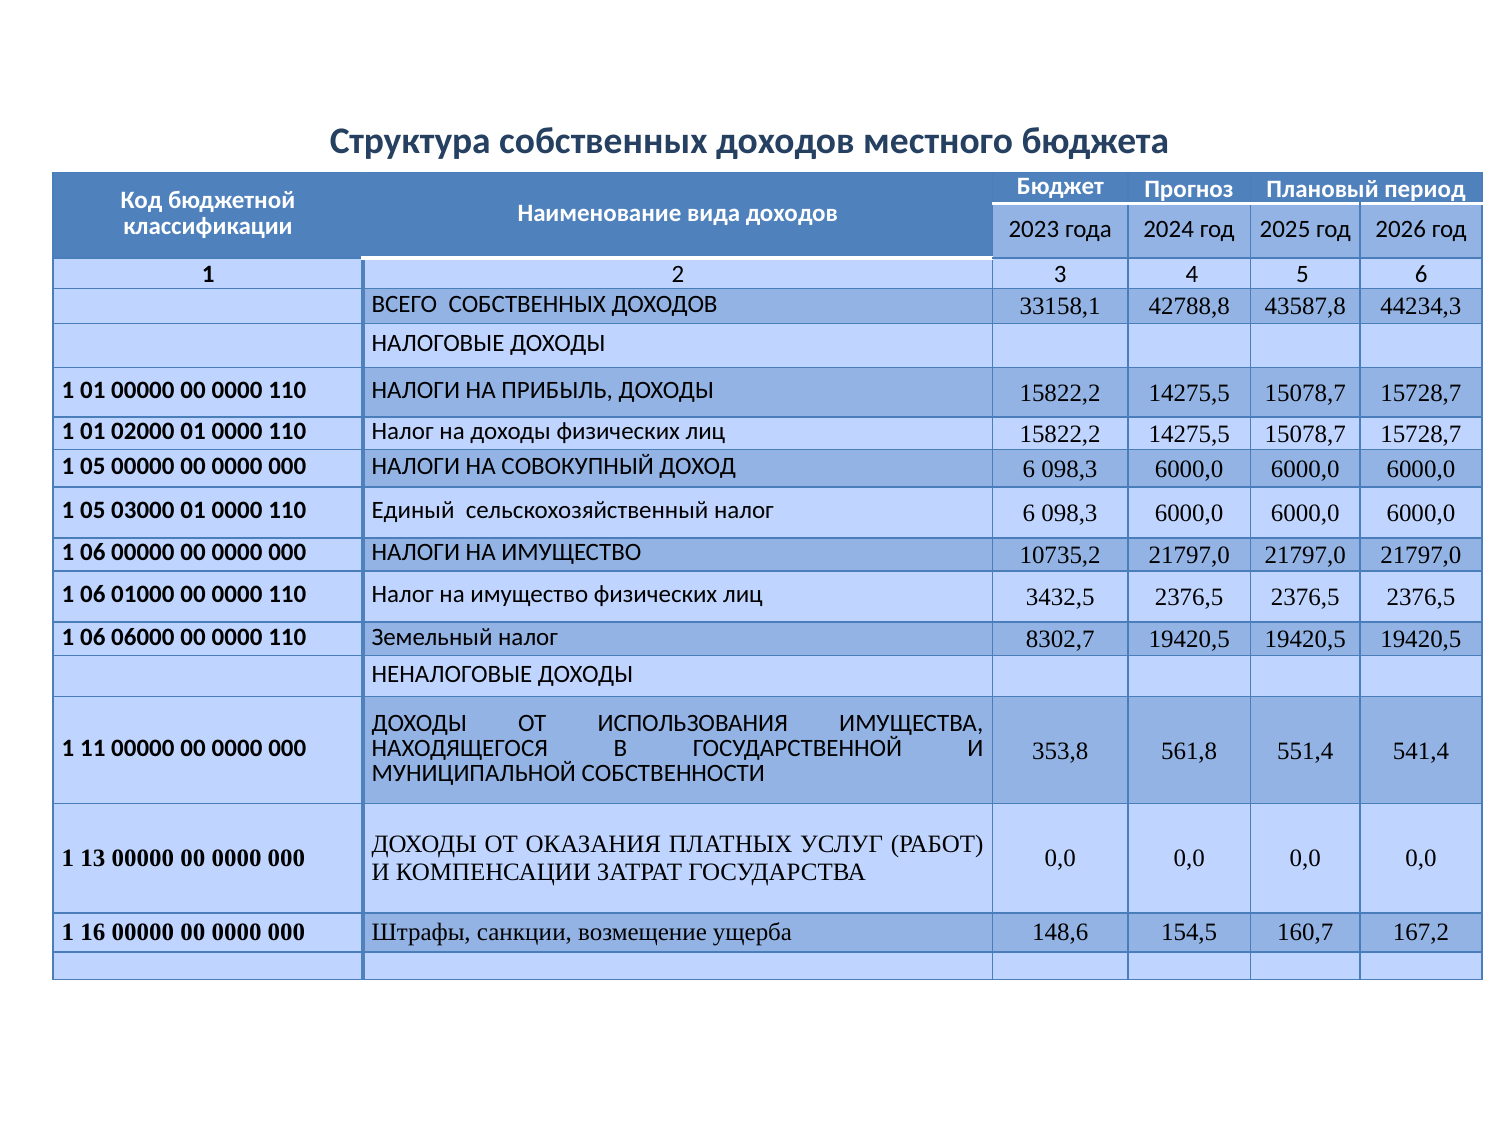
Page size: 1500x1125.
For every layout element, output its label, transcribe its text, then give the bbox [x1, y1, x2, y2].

table_cell [365, 953, 992, 979]
table_cell [1129, 656, 1250, 696]
title Структура собственных доходов местного бюджета [75, 45, 1425, 172]
table_cell [1251, 656, 1359, 696]
table_cell 6000,0 [1361, 488, 1481, 537]
table_cell [54, 324, 361, 367]
table_cell 15728,7 [1361, 418, 1481, 449]
table_cell Штрафы, санкции, возмещение ущерба [365, 914, 992, 951]
table_cell 19420,5 [1251, 623, 1359, 655]
table_cell НАЛОГОВЫЕ ДОХОДЫ [365, 324, 992, 367]
table_cell 8302,7 [993, 623, 1127, 655]
table_cell 43587,8 [1251, 289, 1359, 323]
table_cell [54, 656, 361, 696]
table_cell 0,0 [993, 804, 1127, 912]
table_cell 561,8 [1129, 697, 1250, 803]
table_header Прогноз [1129, 173, 1250, 202]
table_cell 167,2 [1361, 914, 1481, 951]
table_cell Земельный налог [365, 623, 992, 655]
table_cell [1361, 953, 1481, 979]
table_cell [993, 953, 1127, 979]
table_cell [54, 289, 361, 323]
table_cell 2376,5 [1129, 572, 1250, 621]
table_cell НАЛОГИ НА ПРИБЫЛЬ, ДОХОДЫ [365, 368, 992, 416]
table_cell 1 06 00000 00 0000 000 [54, 539, 361, 570]
table_cell 0,0 [1251, 804, 1359, 912]
table_header Плановый период [1251, 173, 1481, 202]
table_cell [1361, 324, 1481, 367]
table_cell [1129, 953, 1250, 979]
table_cell 1 06 06000 00 0000 110 [54, 623, 361, 655]
table_cell 14275,5 [1129, 368, 1250, 416]
table_cell 2376,5 [1361, 572, 1481, 621]
table_cell 44234,3 [1361, 289, 1481, 323]
table_cell 154,5 [1129, 914, 1250, 951]
table_cell 19420,5 [1361, 623, 1481, 655]
table_cell 6 098,3 [993, 450, 1127, 486]
table_cell 1 01 02000 01 0000 110 [54, 418, 361, 449]
table_header Код бюджетной классификации [54, 173, 361, 257]
table_cell [993, 324, 1127, 367]
table_header Наименование вида доходов [365, 173, 992, 256]
table_cell 15078,7 [1251, 368, 1359, 416]
table_cell 10735,2 [993, 539, 1127, 570]
table_cell 1 06 01000 00 0000 110 [54, 572, 361, 621]
table_cell [1251, 324, 1359, 367]
table_cell ДОХОДЫ ОТ ИСПОЛЬЗОВАНИЯ ИМУЩЕСТВА, НАХОДЯЩЕГОСЯ В ГОСУДАРСТВЕННОЙ И МУНИЦИПАЛЬНОЙ СОБСТВЕННОСТИ [365, 697, 992, 803]
table_cell [1361, 656, 1481, 696]
table_cell 6 098,3 [993, 488, 1127, 537]
table_header Бюджет [993, 173, 1127, 202]
table_cell 1 [54, 259, 361, 288]
table_cell 6000,0 [1129, 488, 1250, 537]
table_cell 353,8 [993, 697, 1127, 803]
table_cell 6000,0 [1129, 450, 1250, 486]
table_cell НАЛОГИ НА СОВОКУПНЫЙ ДОХОД [365, 450, 992, 486]
table_cell 1 01 00000 00 0000 110 [54, 368, 361, 416]
table_cell Налог на имущество физических лиц [365, 572, 992, 621]
table_cell 148,6 [993, 914, 1127, 951]
table_cell 15822,2 [993, 418, 1127, 449]
table_cell 5 [1251, 259, 1359, 288]
table_cell 2026 год [1361, 205, 1481, 257]
table_cell 2023 года [993, 205, 1127, 257]
table_cell 160,7 [1251, 914, 1359, 951]
table_cell 1 05 00000 00 0000 000 [54, 450, 361, 486]
table_cell 0,0 [1129, 804, 1250, 912]
table_cell [1129, 324, 1250, 367]
table_cell 2 [365, 260, 992, 288]
table_cell 33158,1 [993, 289, 1127, 323]
table_cell 6000,0 [1251, 450, 1359, 486]
table_cell ВСЕГО СОБСТВЕННЫХ ДОХОДОВ [365, 289, 992, 323]
table_cell 21797,0 [1251, 539, 1359, 570]
table_cell 19420,5 [1129, 623, 1250, 655]
table_cell 4 [1129, 259, 1250, 288]
table_cell 42788,8 [1129, 289, 1250, 323]
table_cell 21797,0 [1361, 539, 1481, 570]
table_cell 3 [993, 259, 1127, 288]
table_cell Налог на доходы физических лиц [365, 418, 992, 449]
table_cell 15822,2 [993, 368, 1127, 416]
table_cell [993, 656, 1127, 696]
table_cell [1251, 953, 1359, 979]
table_cell НЕНАЛОГОВЫЕ ДОХОДЫ [365, 656, 992, 696]
table_cell 15078,7 [1251, 418, 1359, 449]
table_cell 551,4 [1251, 697, 1359, 803]
table_cell 6 [1361, 259, 1481, 288]
table_cell 3432,5 [993, 572, 1127, 621]
table_cell Единый сельскохозяйственный налог [365, 488, 992, 537]
table_cell ДОХОДЫ ОТ ОКАЗАНИЯ ПЛАТНЫХ УСЛУГ (РАБОТ) И КОМПЕНСАЦИИ ЗАТРАТ ГОСУДАРСТВА [365, 804, 992, 912]
table_cell НАЛОГИ НА ИМУЩЕСТВО [365, 539, 992, 570]
table_cell 2376,5 [1251, 572, 1359, 621]
table_cell 1 05 03000 01 0000 110 [54, 488, 361, 537]
table_cell 1 11 00000 00 0000 000 [54, 697, 361, 803]
table_cell 0,0 [1361, 804, 1481, 912]
table_cell 15728,7 [1361, 368, 1481, 416]
table_cell 6000,0 [1251, 488, 1359, 537]
table_cell 2025 год [1251, 205, 1359, 257]
table_cell 1 16 00000 00 0000 000 [54, 914, 361, 951]
table_cell 21797,0 [1129, 539, 1250, 570]
table_cell 541,4 [1361, 697, 1481, 803]
table_cell [54, 953, 361, 979]
table_cell 1 13 00000 00 0000 000 [54, 804, 361, 912]
table_cell 6000,0 [1361, 450, 1481, 486]
table_cell 14275,5 [1129, 418, 1250, 449]
table_cell 2024 год [1129, 205, 1250, 257]
